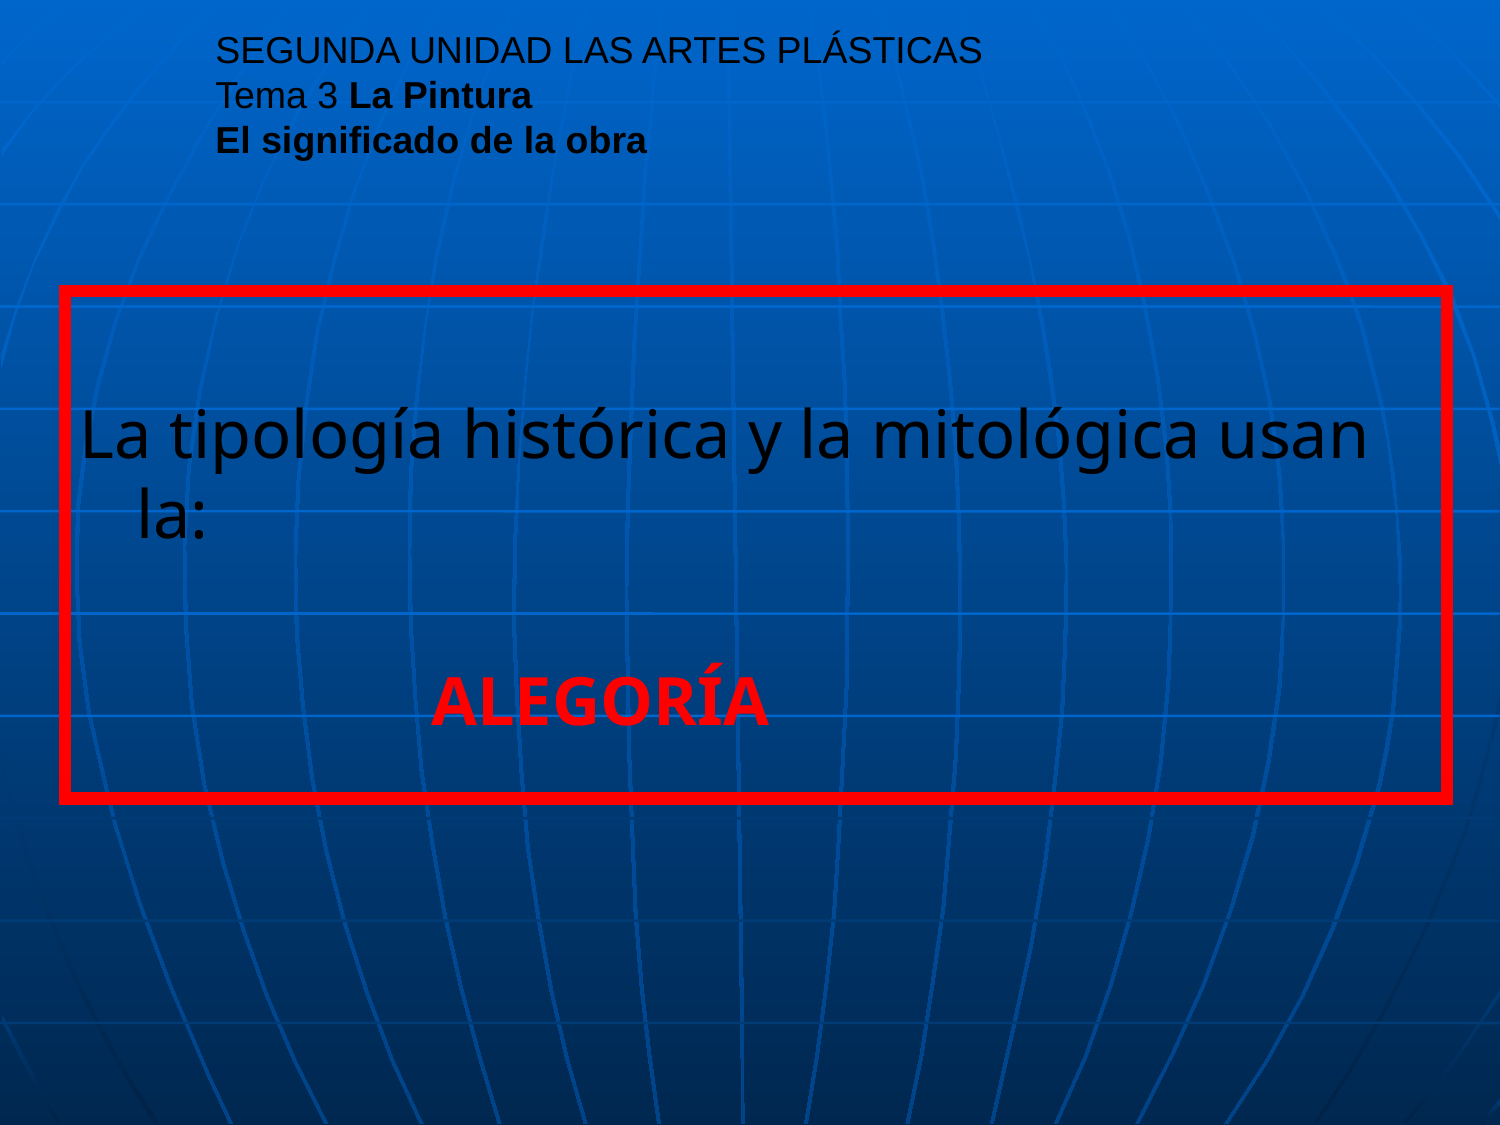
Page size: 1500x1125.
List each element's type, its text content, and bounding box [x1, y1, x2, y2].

list La tipología histórica y la mitológica usan la: ALEGORÍA [64, 290, 1448, 799]
title SEGUNDA UNIDAD LAS ARTES PLÁSTICAS Tema 3 La Pintura El significado de la obra [0, 0, 1200, 188]
